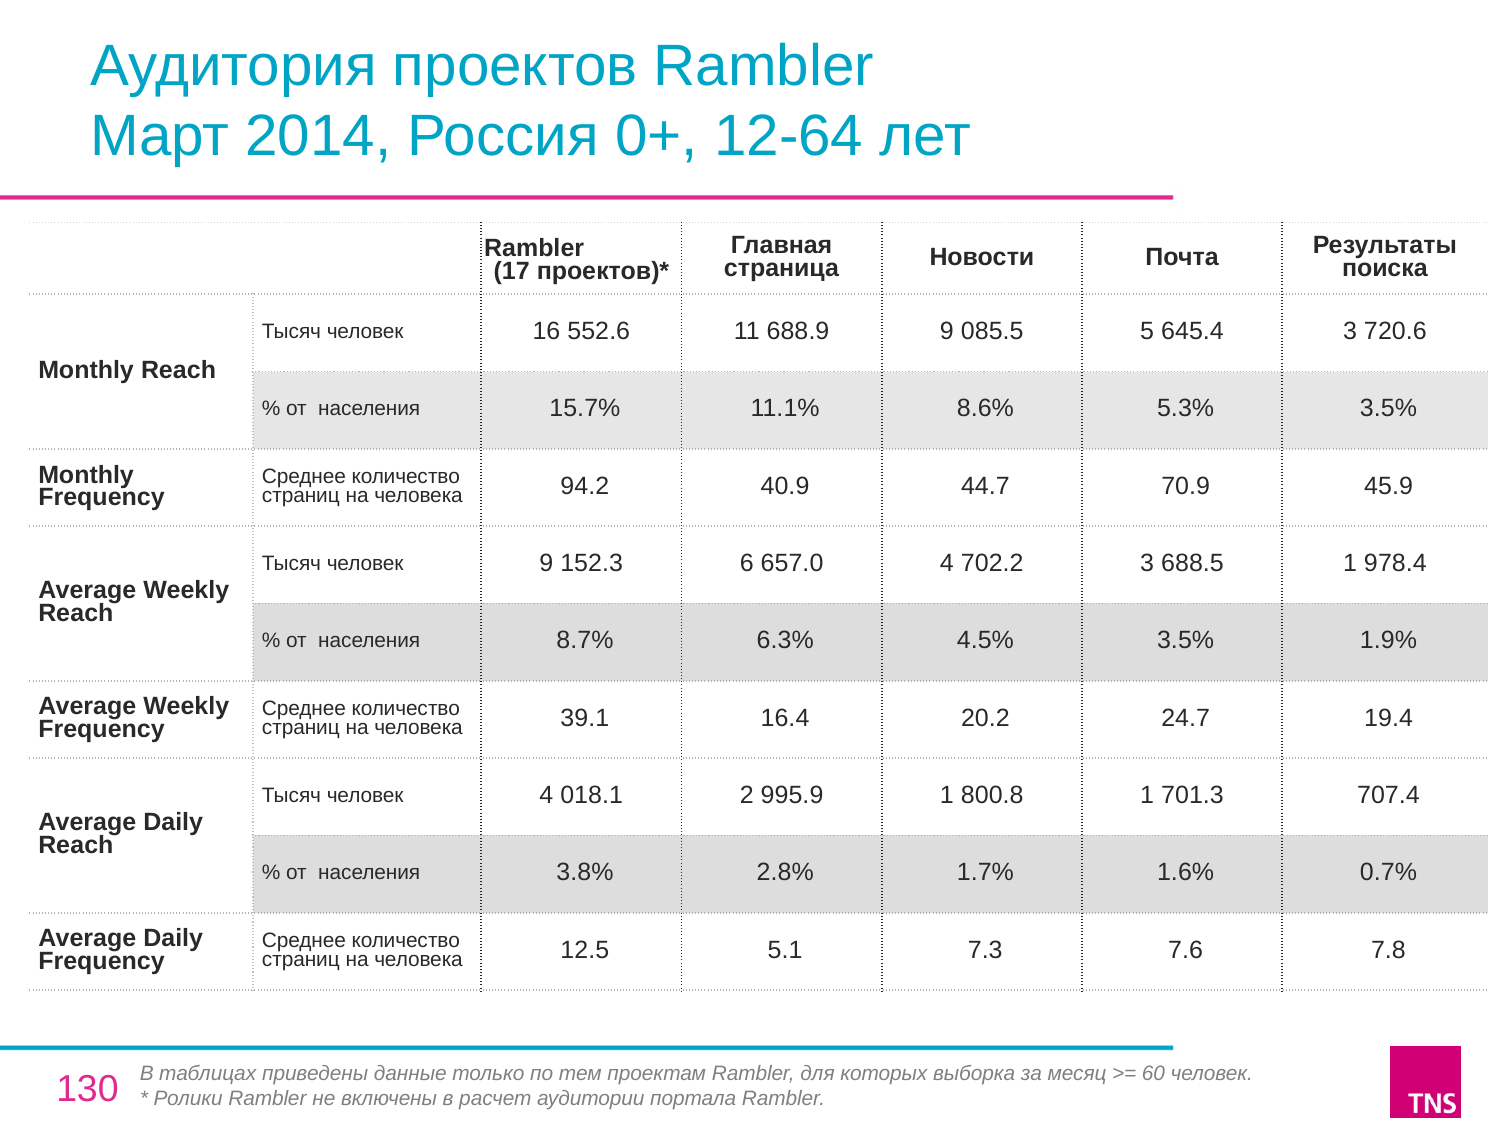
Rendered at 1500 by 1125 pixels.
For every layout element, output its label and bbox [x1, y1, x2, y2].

slide_number [40, 1055, 392, 1125]
table_cell [29, 294, 1488, 990]
title [74, 8, 1476, 187]
table_header [29, 223, 1488, 294]
text_box [124, 1052, 1463, 1117]
picture [0, 0, 1500, 1125]
